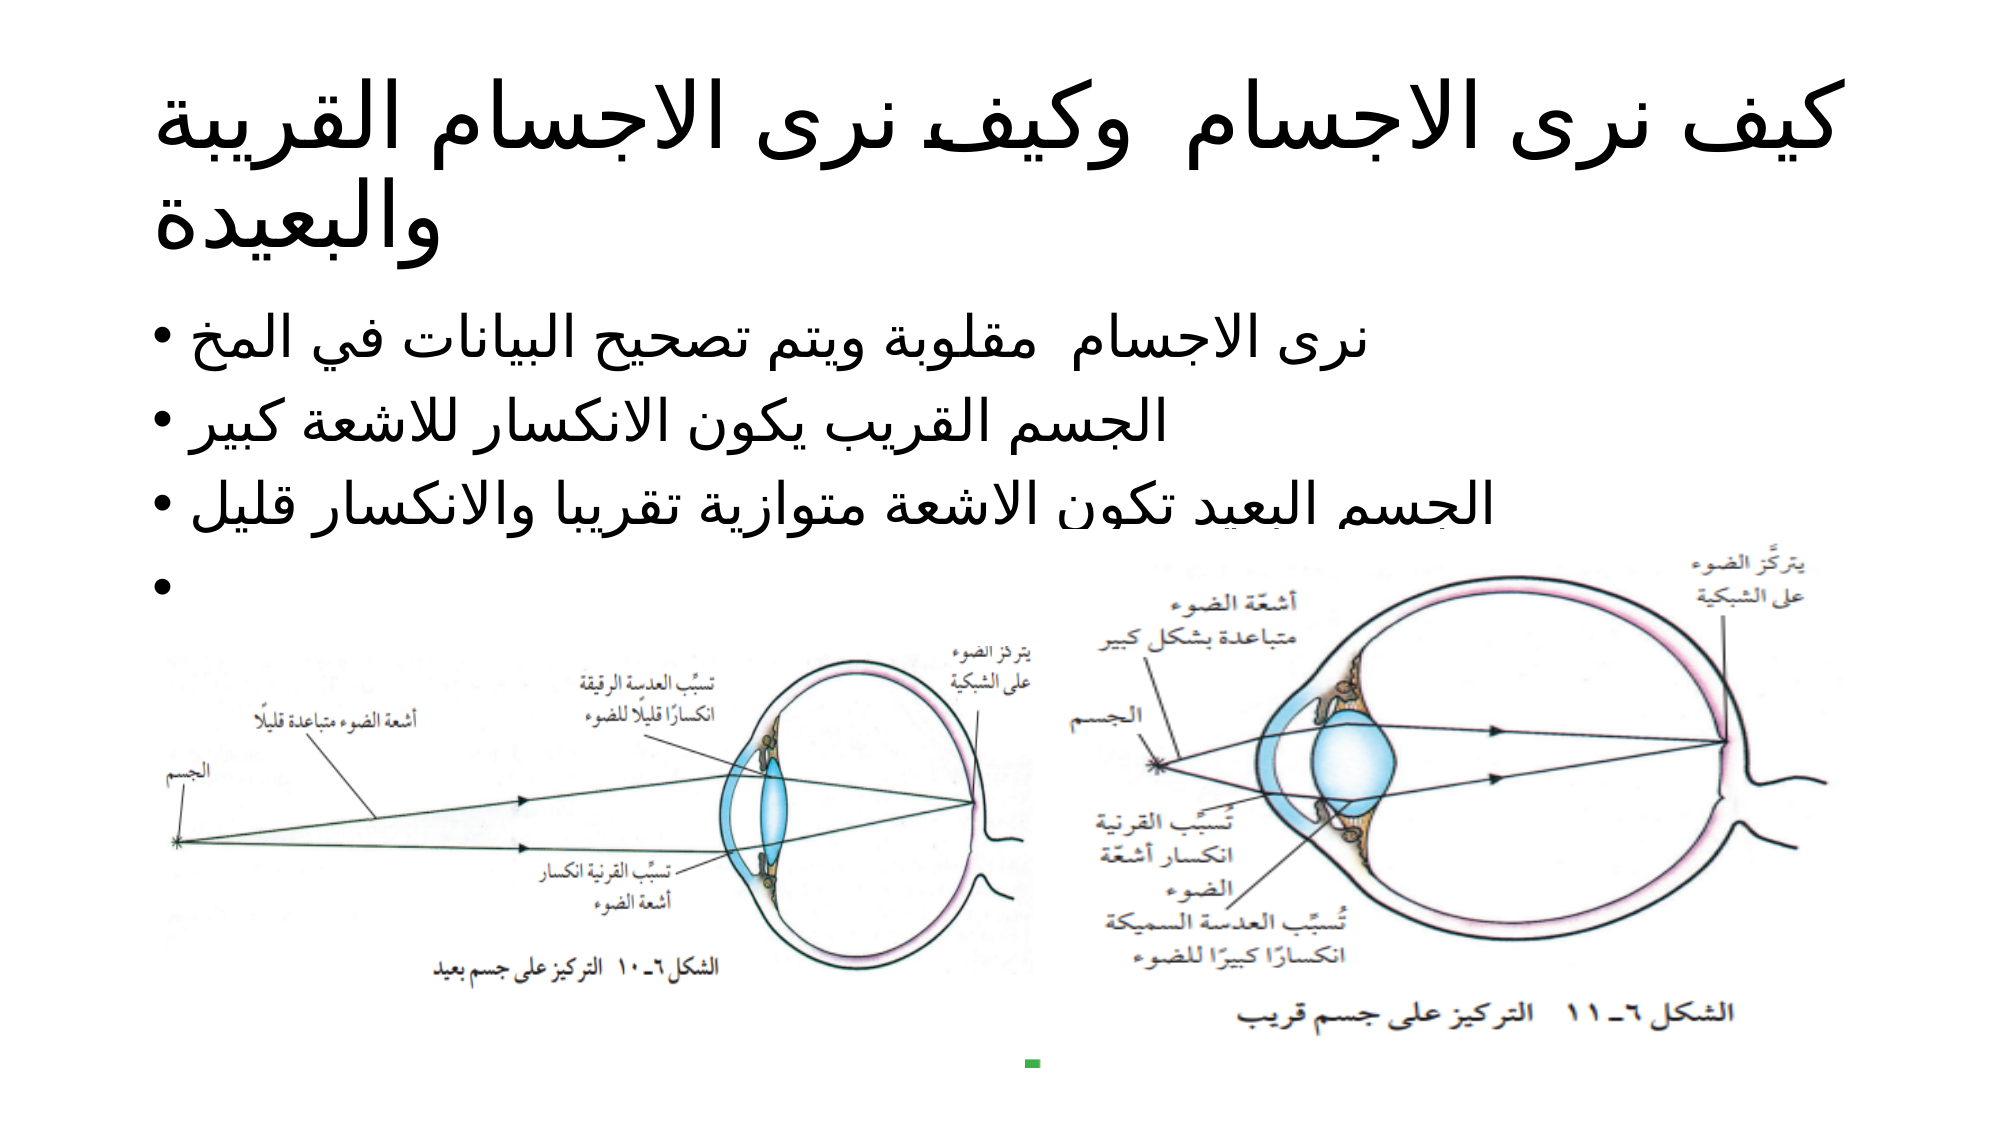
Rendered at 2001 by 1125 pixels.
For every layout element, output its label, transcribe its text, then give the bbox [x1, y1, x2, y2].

list نرى الاجسام مقلوبة ويتم تصحيح البيانات في المخ الجسم القريب يكون الانكسار للاشعة كبير الجسم البعيد تكون الاشعة متوازية تقريبا والانكسار قليل [137, 299, 1863, 646]
picture [62, 529, 1863, 1068]
title كيف نرى الاجسام وكيف نرى الاجسام القريبة والبعيدة [137, 59, 1863, 278]
